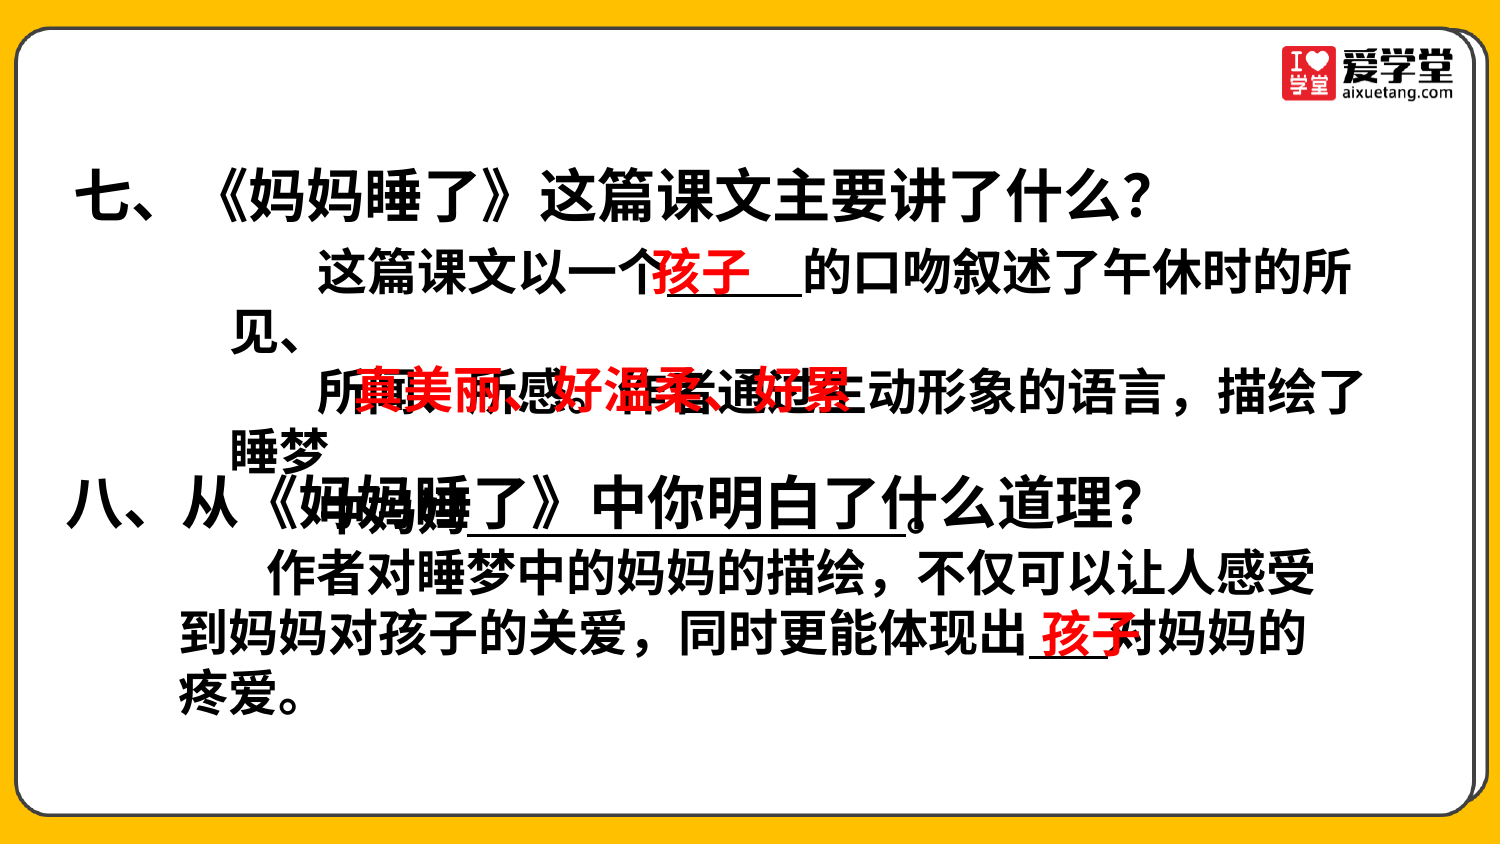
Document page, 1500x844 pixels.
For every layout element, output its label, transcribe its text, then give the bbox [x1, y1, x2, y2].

picture [0, 0, 1500, 844]
text_box 作者对睡梦中的妈妈的描绘，不仅可以让人感受到妈妈对孩子的关爱，同时更能体现出 对妈妈的疼爱。 [164, 534, 1356, 730]
text_box 孩子 [1026, 595, 1157, 670]
picture [1395, 237, 1500, 423]
text_box 八、从《妈妈睡了》中你明白了什么道理？ [50, 423, 1500, 544]
text_box 孩子 [636, 232, 767, 308]
text_box 真美丽、好温柔、好累 [338, 351, 869, 426]
text_box 这篇课文以一个 的口吻叙述了午休时的所见、 所闻、所感。作者通过生动形象的语言，描绘了睡梦 中妈妈 。 [214, 232, 1395, 423]
text_box 七、《妈妈睡了》这篇课文主要讲了什么？ [58, 116, 1500, 237]
